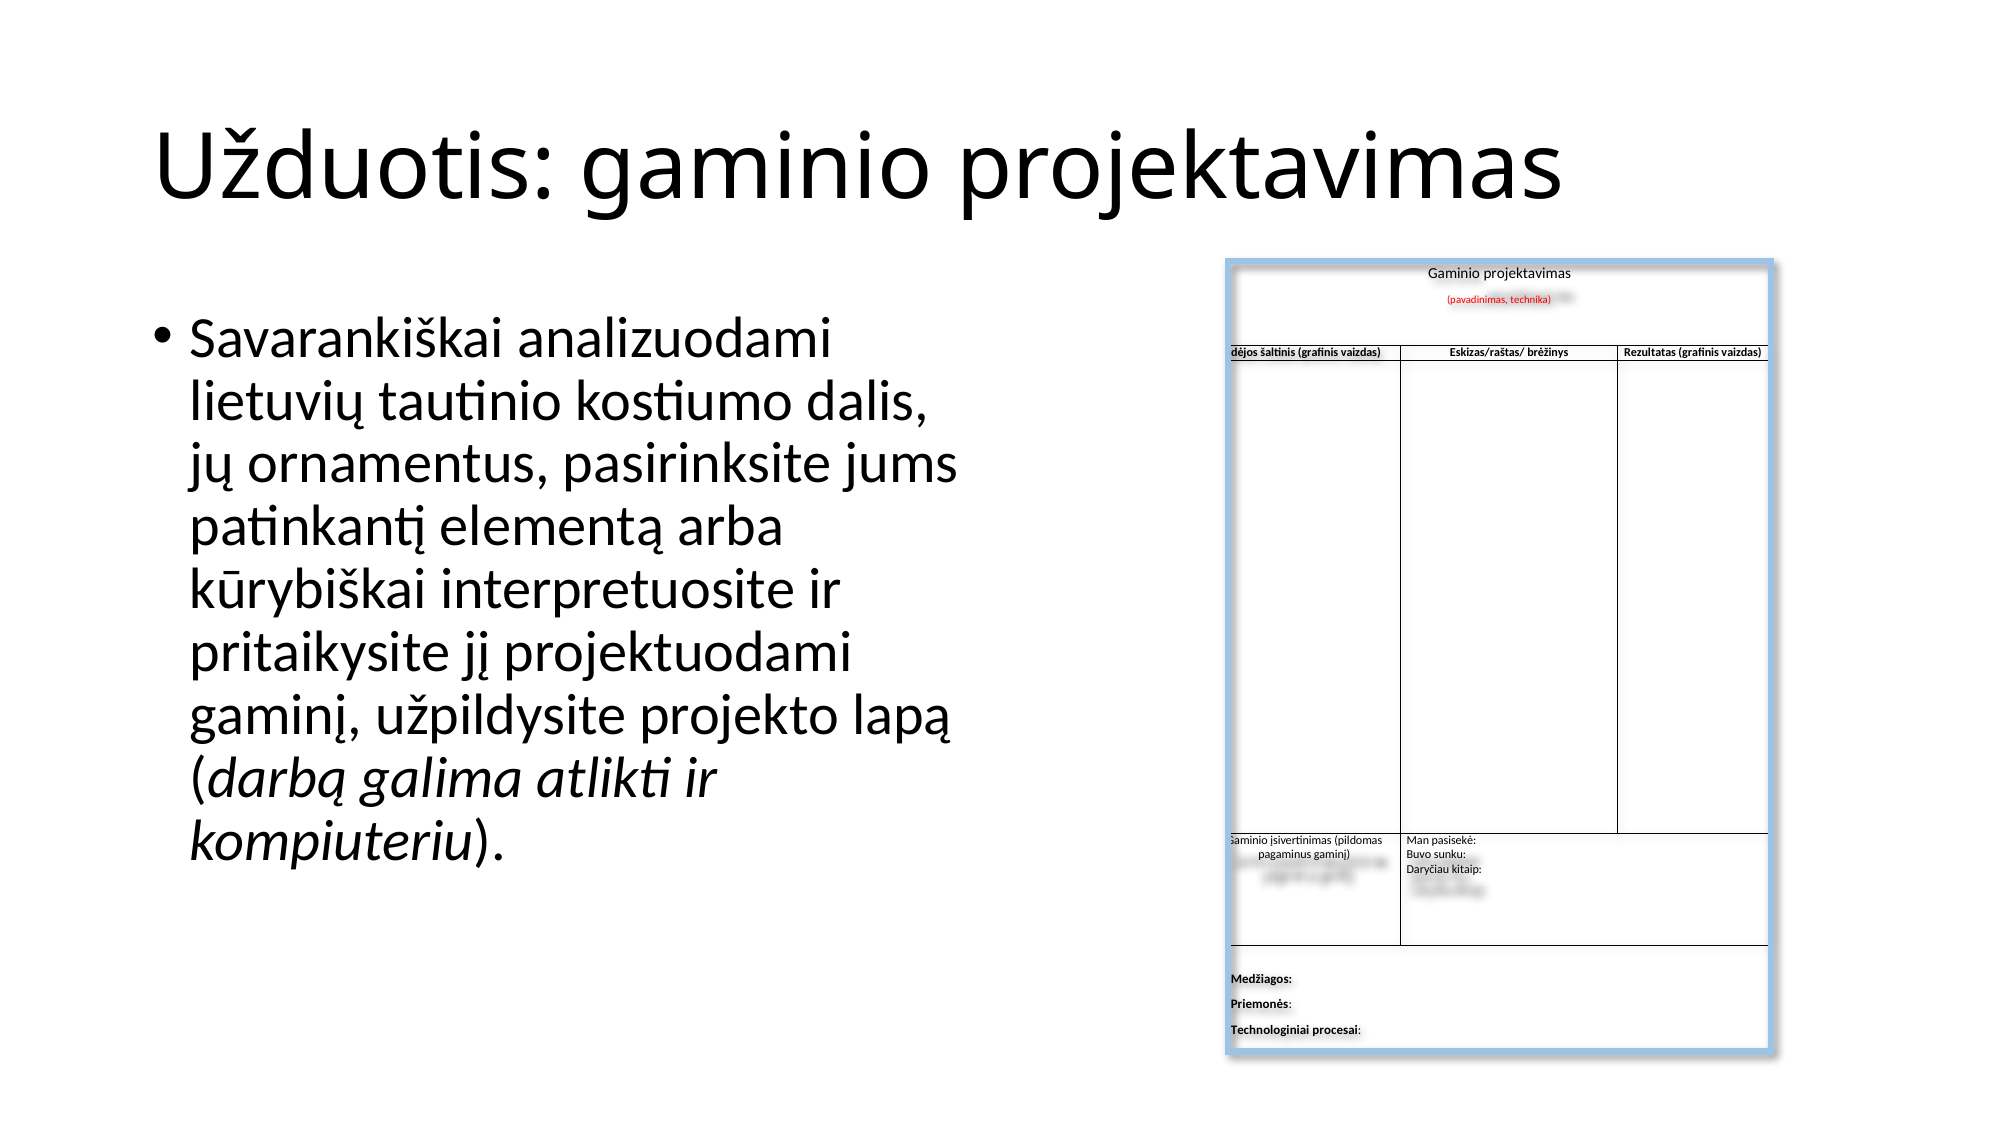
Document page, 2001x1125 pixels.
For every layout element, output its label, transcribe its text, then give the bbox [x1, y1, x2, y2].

list Savarankiškai analizuodami lietuvių tautinio kostiumo dalis, jų ornamentus, pasirinksite jums patinkantį elementą arba kūrybiškai interpretuosite ir pritaikysite jį projektuodami gaminį, užpildysite projekto lapą (darbą galima atlikti ir kompiuteriu). [137, 299, 988, 1014]
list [1230, 264, 1769, 1049]
title Užduotis: gaminio projektavimas [137, 59, 1863, 278]
